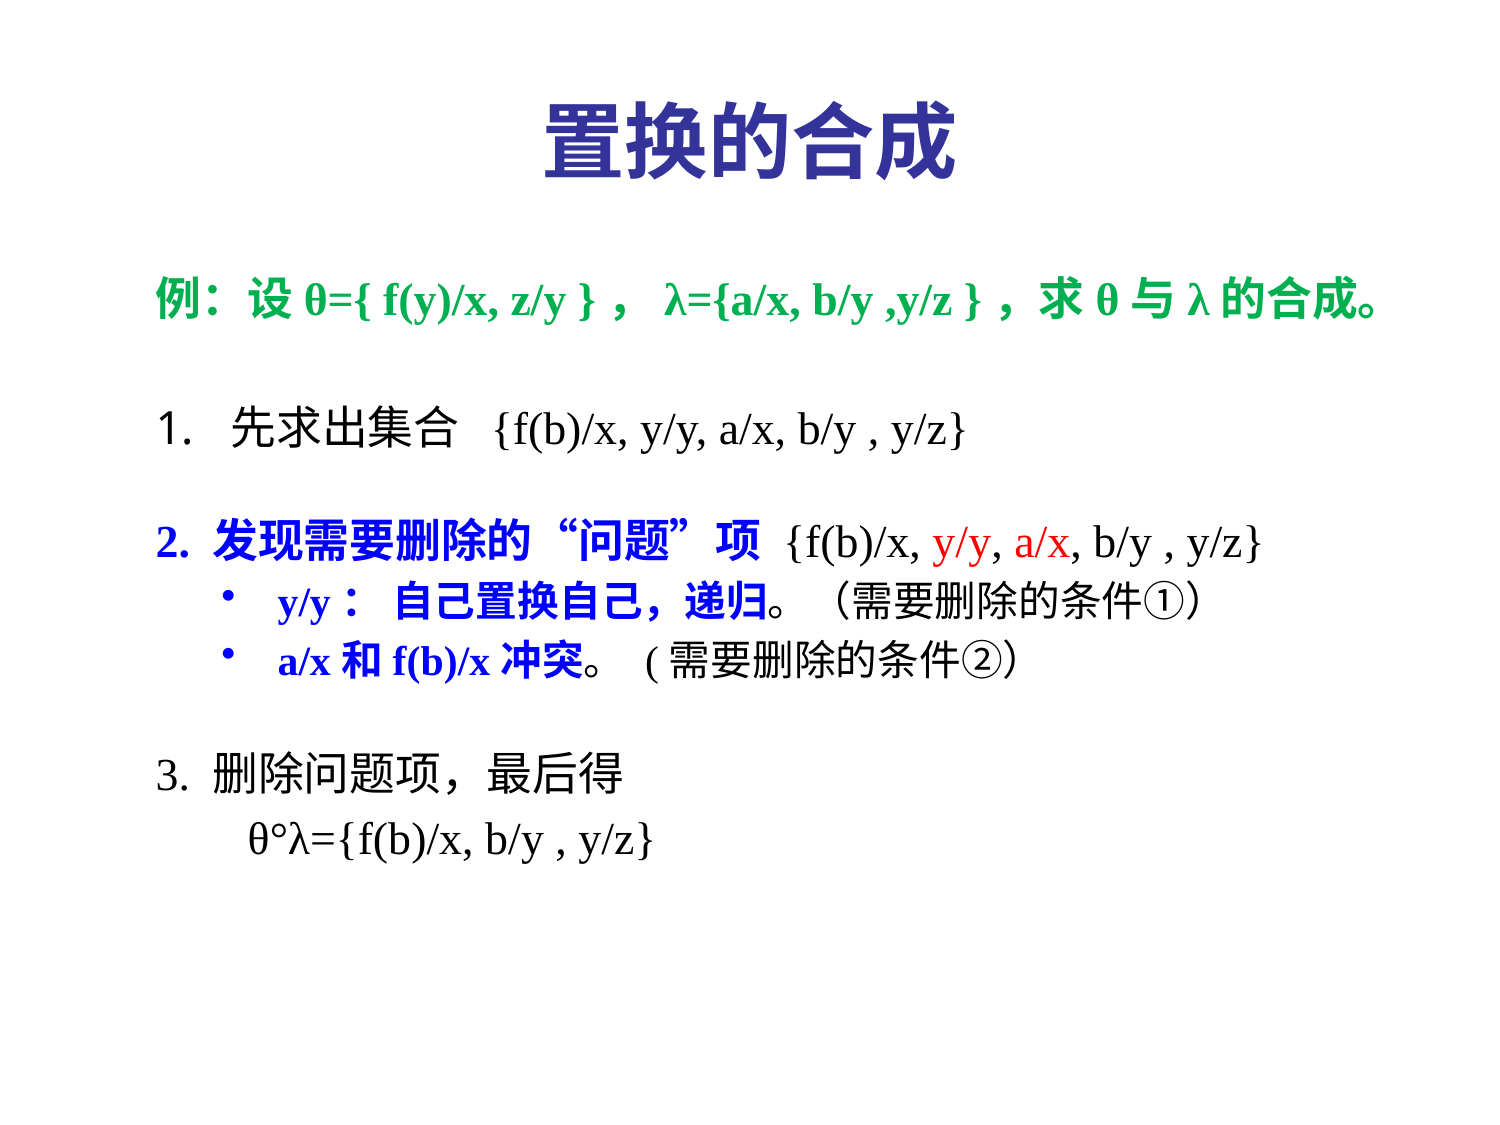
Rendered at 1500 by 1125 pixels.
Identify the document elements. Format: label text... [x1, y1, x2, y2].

list 例：设θ={ f(y)/x, z/y }，λ={a/x, b/y ,y/z }，求θ与λ的合成。 先求出集合 {f(b)/x, y/y, a/x, b/y , y/z} 2. 发现需要删除的“问题”项 {f(b)/x, y/y, a/x, b/y , y/z} y/y： 自己置换自己，递归。（需要删除的条件①） a/x和f(b)/x冲突。 (需要删除的条件②） 3. 删除问题项，最后得 θ°λ={f(b)/x, b/y , y/z} [75, 262, 1425, 1005]
title 置换的合成 [75, 45, 1425, 233]
